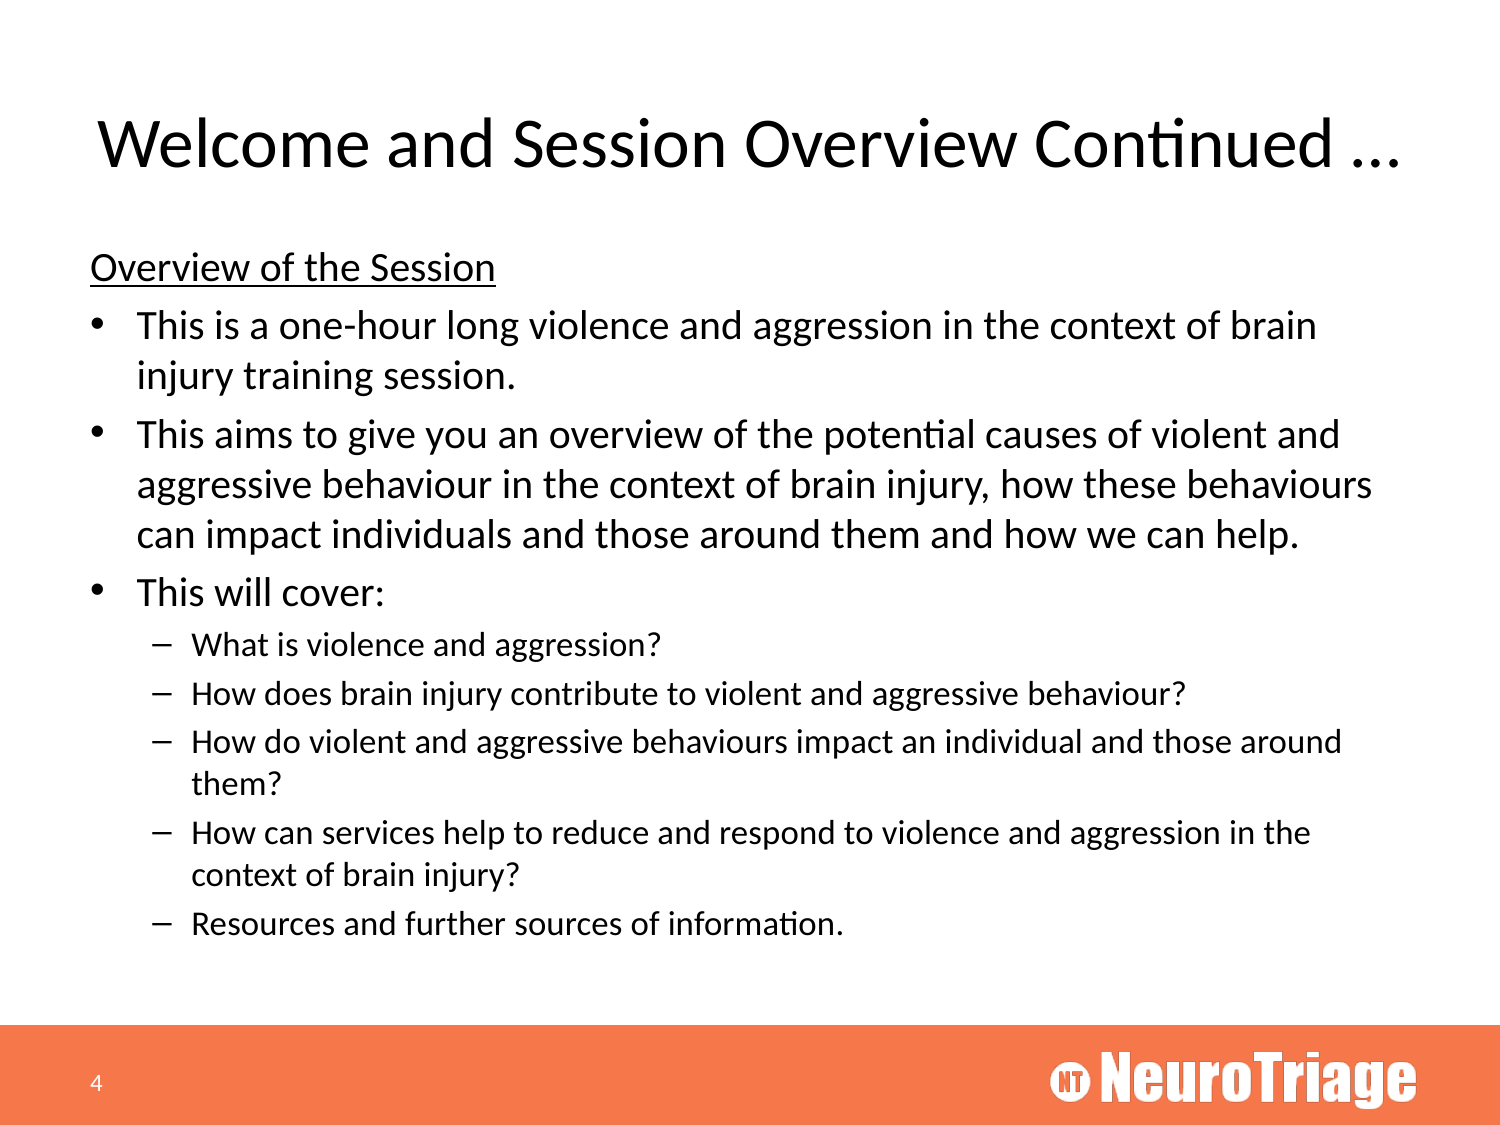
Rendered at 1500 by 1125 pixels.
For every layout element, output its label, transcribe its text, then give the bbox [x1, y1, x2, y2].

slide_number 4 [75, 1051, 425, 1112]
list Overview of the Session This is a one-hour long violence and aggression in the context of brain injury training session. This aims to give you an overview of the potential causes of violent and aggressive behaviour in the context of brain injury, how these behaviours can impact individuals and those around them and how we can help. This will cover: What is violence and aggression? How does brain injury contribute to violent and aggressive behaviour? How do violent and aggressive behaviours impact an individual and those around them? How can services help to reduce and respond to violence and aggression in the context of brain injury? Resources and further sources of information. [75, 232, 1425, 1024]
title Welcome and Session Overview Continued … [75, 45, 1425, 232]
picture [1037, 1030, 1425, 1125]
